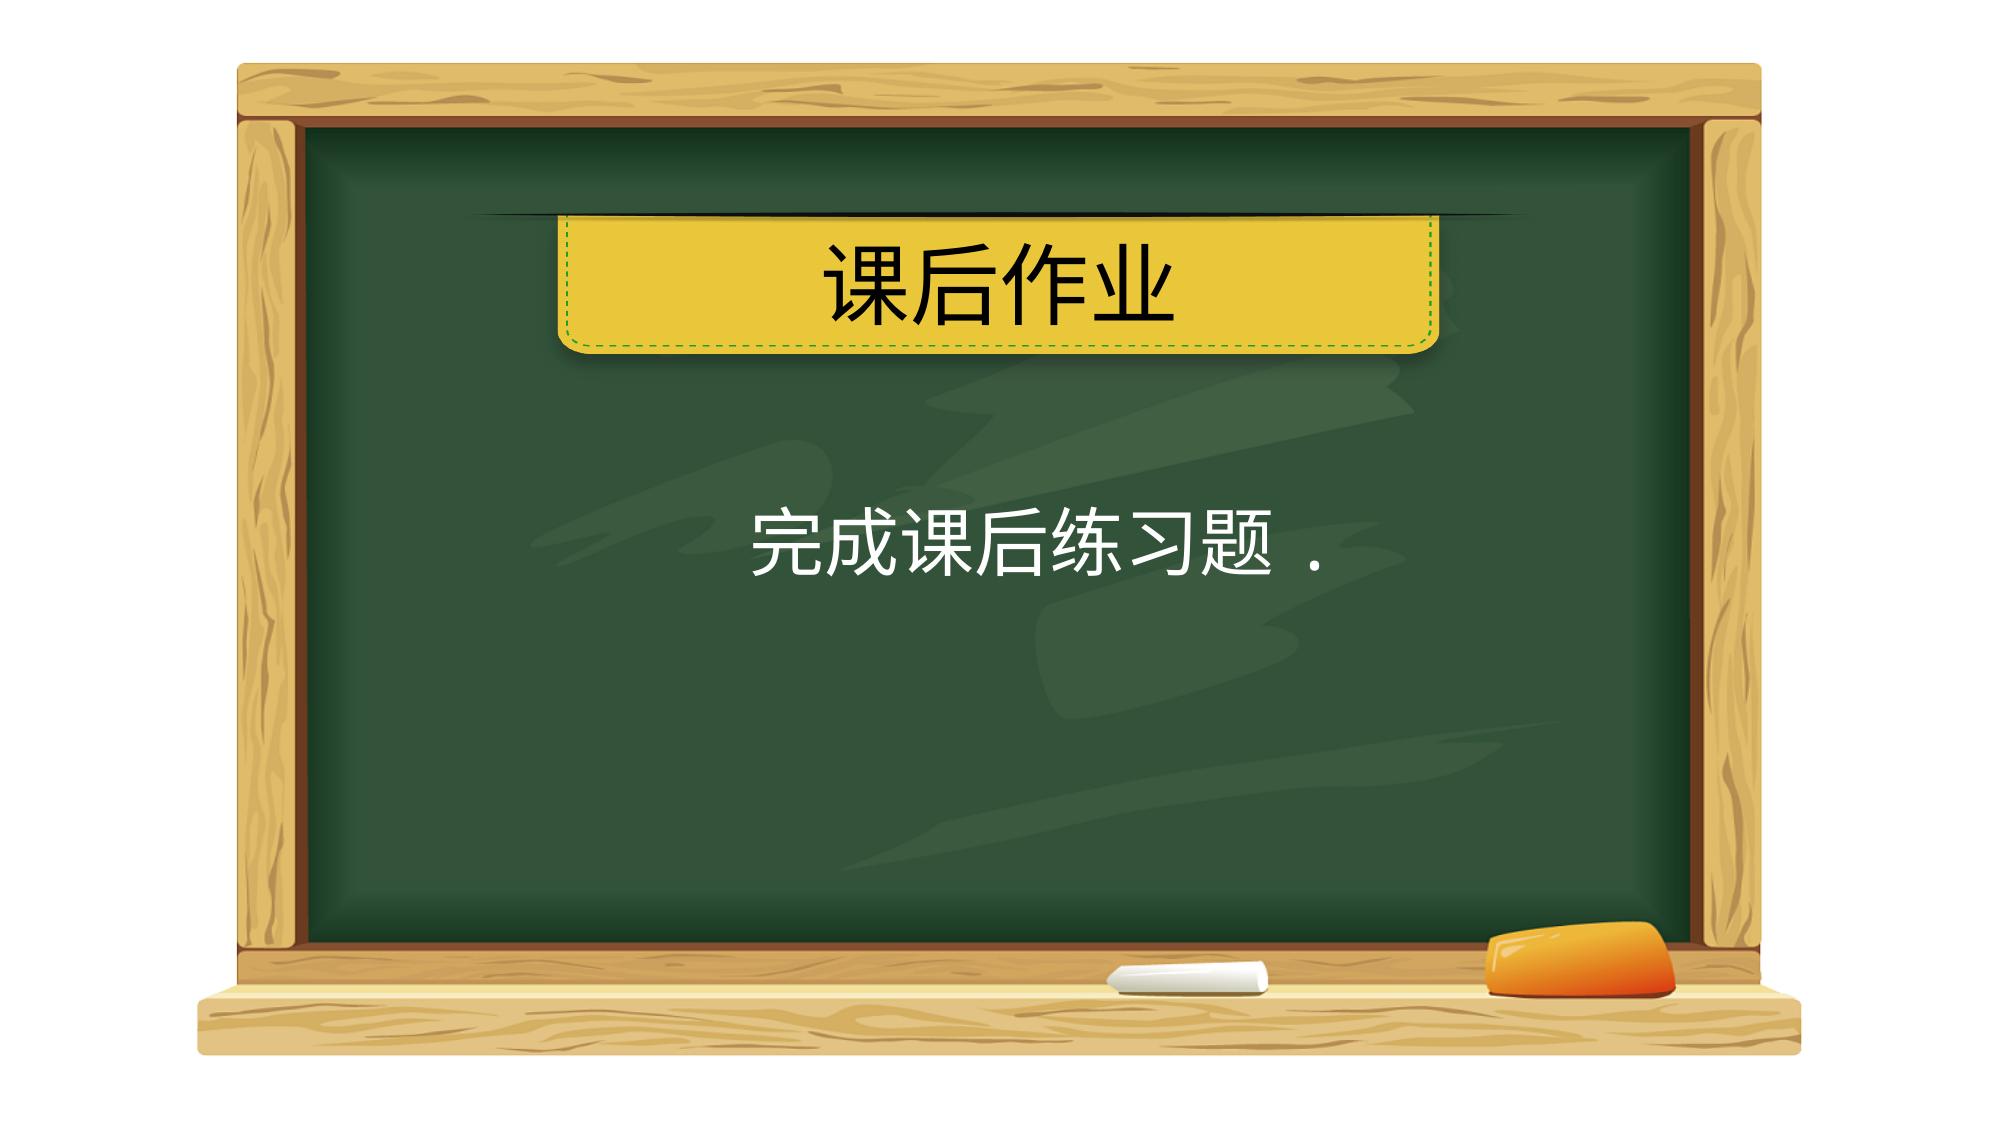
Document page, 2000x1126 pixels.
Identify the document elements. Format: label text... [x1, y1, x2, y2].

text_box 完成课后练习题. [388, 440, 1699, 596]
picture [123, 53, 1876, 1082]
